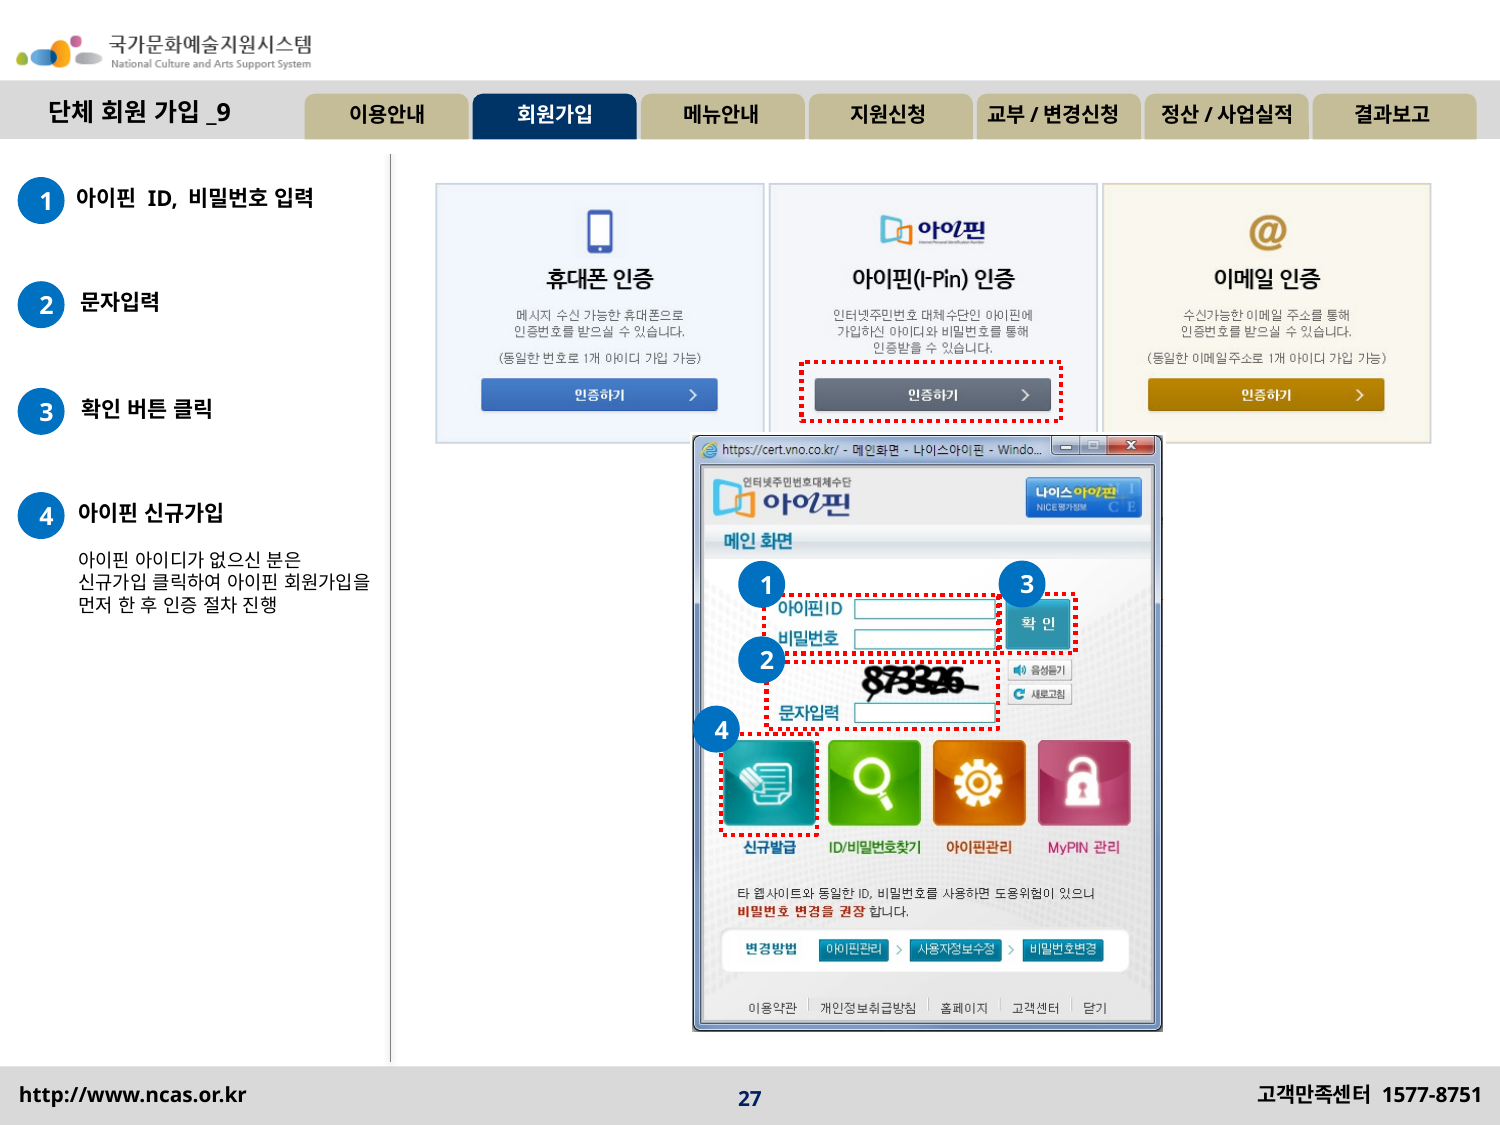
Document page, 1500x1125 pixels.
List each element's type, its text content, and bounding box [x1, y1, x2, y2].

text_box 확인 버튼 클릭 [66, 387, 229, 429]
picture [6, 24, 324, 77]
text_box 2 [15, 279, 65, 331]
text_box 3 [15, 385, 66, 437]
text_box 문자입력 [65, 281, 176, 323]
picture [418, 176, 1456, 1035]
text_box 아이핀 신규가입 아이핀 아이디가 없으신 분은 신규가입 클릭하여 아이핀 회원가입을 먼저 한 후 인증 절차 진행 [63, 492, 408, 624]
text_box 1 [15, 174, 61, 227]
text_box 아이핀 ID, 비밀번호 입력 [61, 177, 330, 218]
text_box 4 [15, 490, 63, 542]
text_box 단체 회원 가입_9 [33, 89, 246, 135]
